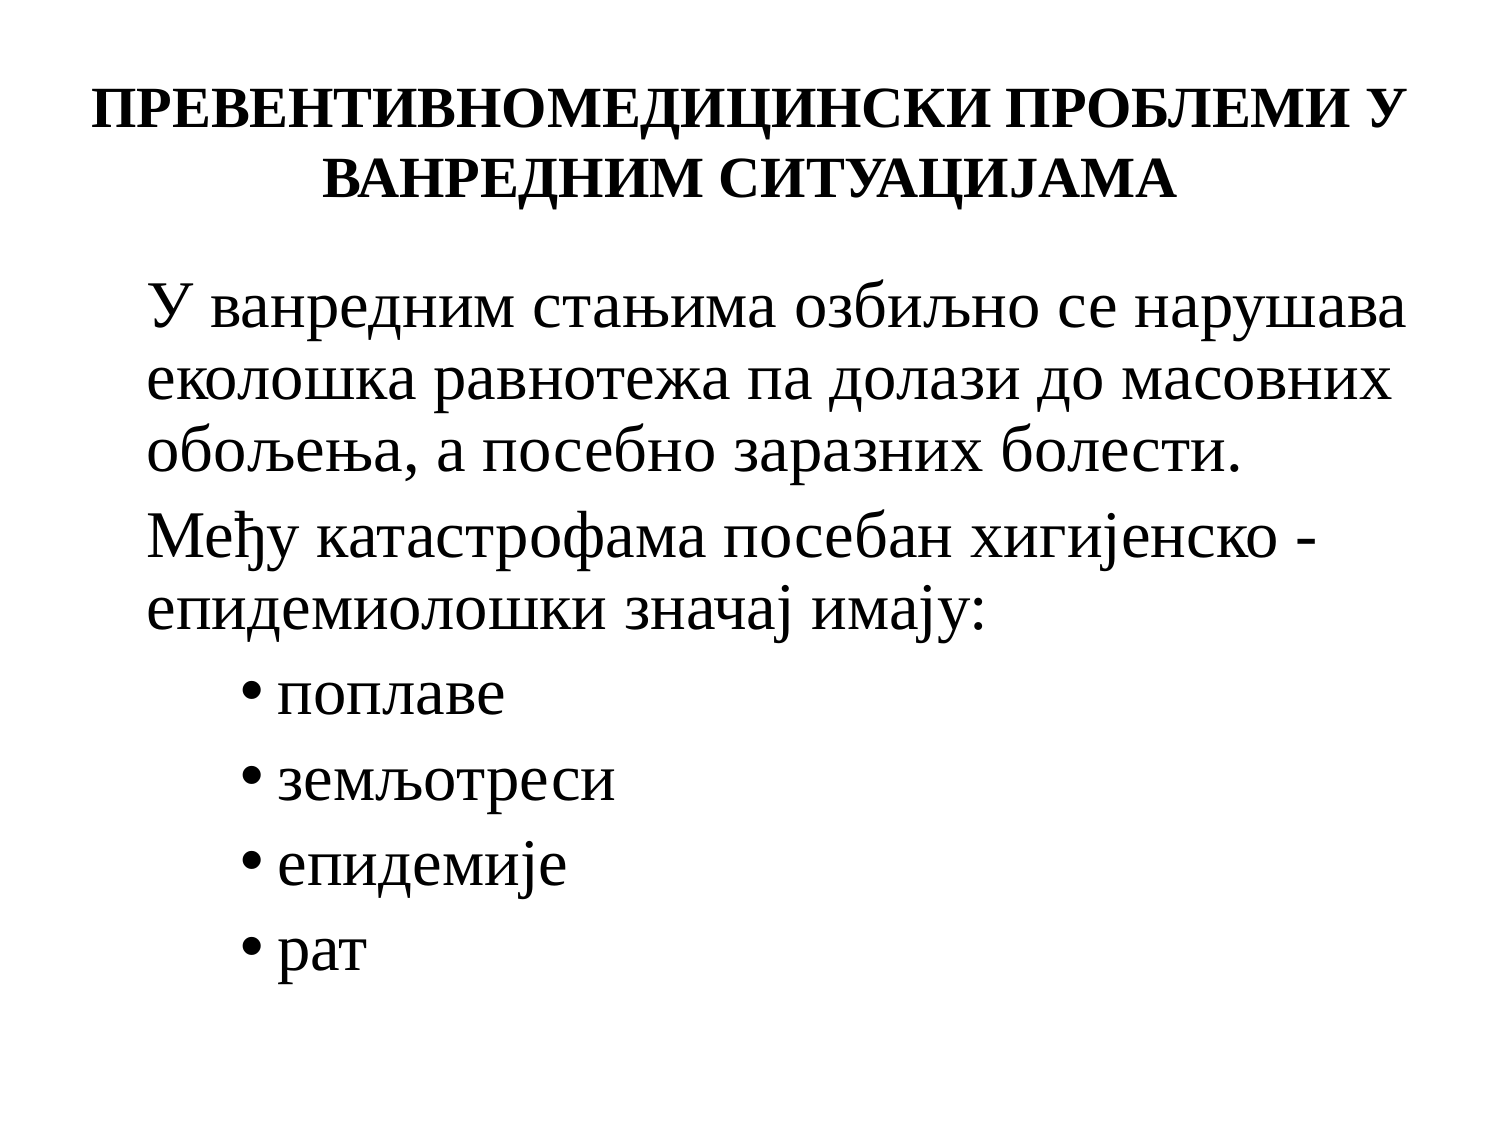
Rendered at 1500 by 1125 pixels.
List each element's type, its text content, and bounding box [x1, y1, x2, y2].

title ПРЕВЕНТИВНОМЕДИЦИНСКИ ПРОБЛЕМИ У ВАНРЕДНИМ СИТУАЦИЈАМА [75, 45, 1425, 233]
list У ванредним стањима озбиљно се нарушава еколошка равнотежа па долази до масовних обољења, а посебно заразних болести. Међу катастрофама посебан хигијенско - епидемиолошки значај имају: поплаве земљотреси епидемије рат [75, 262, 1425, 1005]
